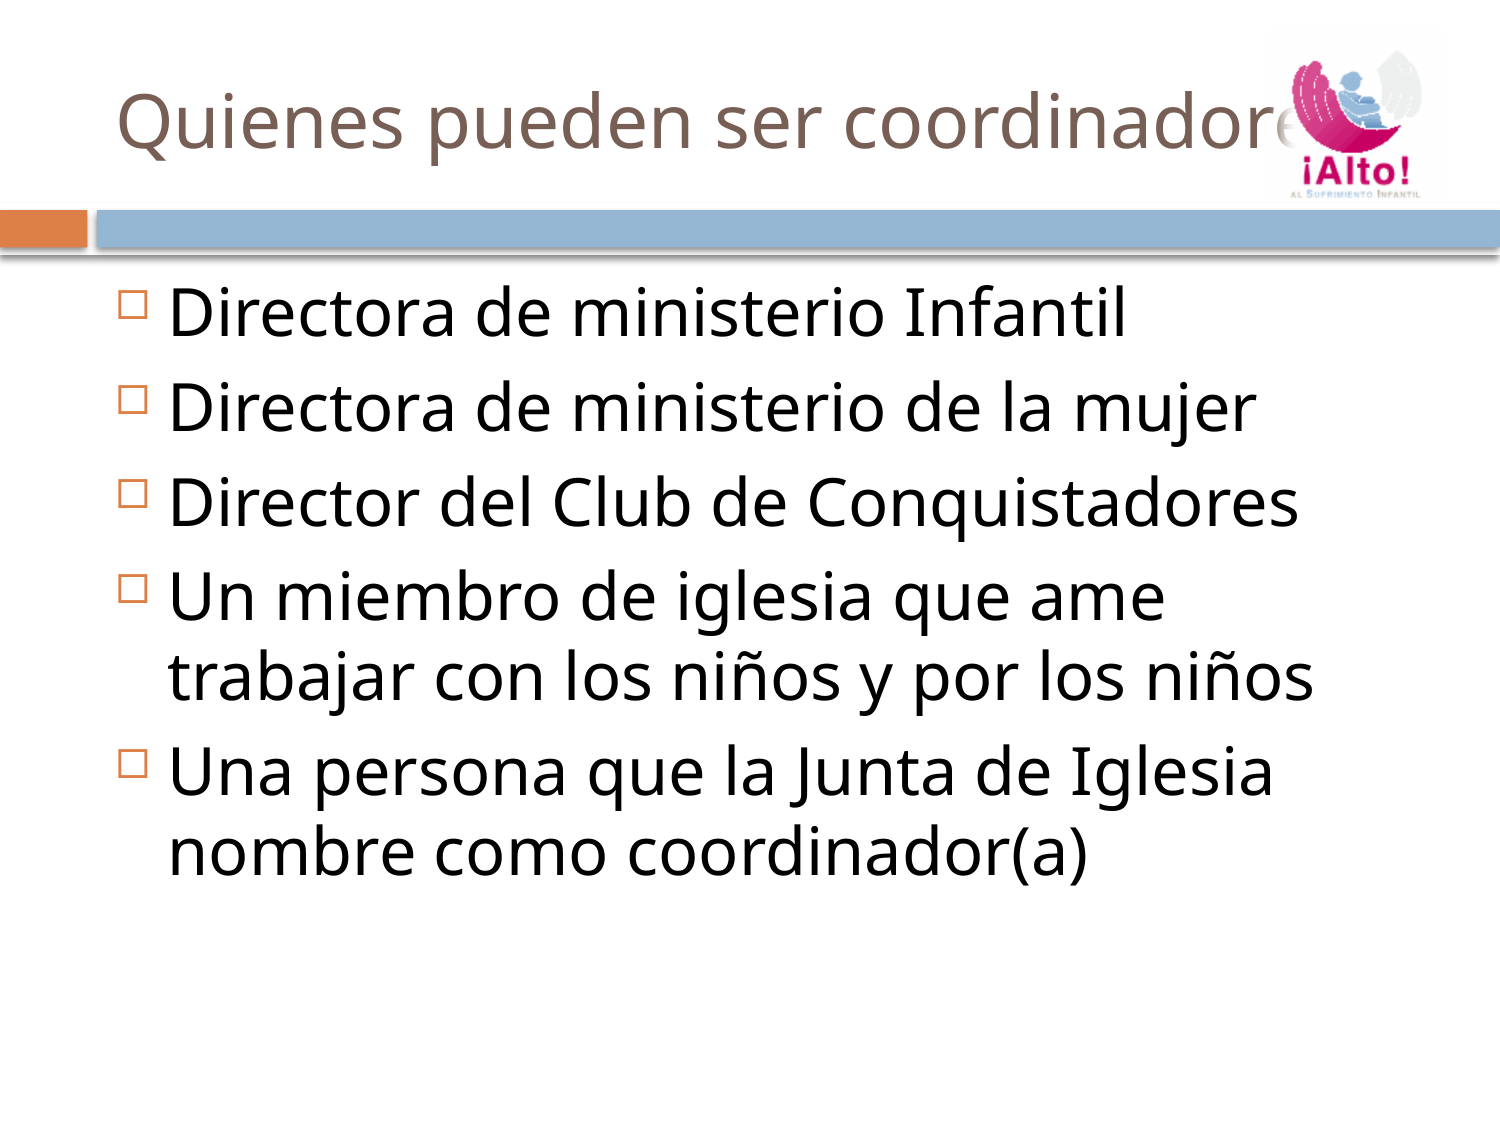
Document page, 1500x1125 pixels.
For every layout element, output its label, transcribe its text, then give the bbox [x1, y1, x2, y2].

list Directora de ministerio Infantil Directora de ministerio de la mujer Director del Club de Conquistadores Un miembro de iglesia que ame trabajar con los niños y por los niños Una persona que la Junta de Iglesia nombre como coordinador(a) [100, 262, 1438, 1000]
title Quienes pueden ser coordinadores [100, 37, 1256, 200]
picture [1262, 24, 1451, 213]
